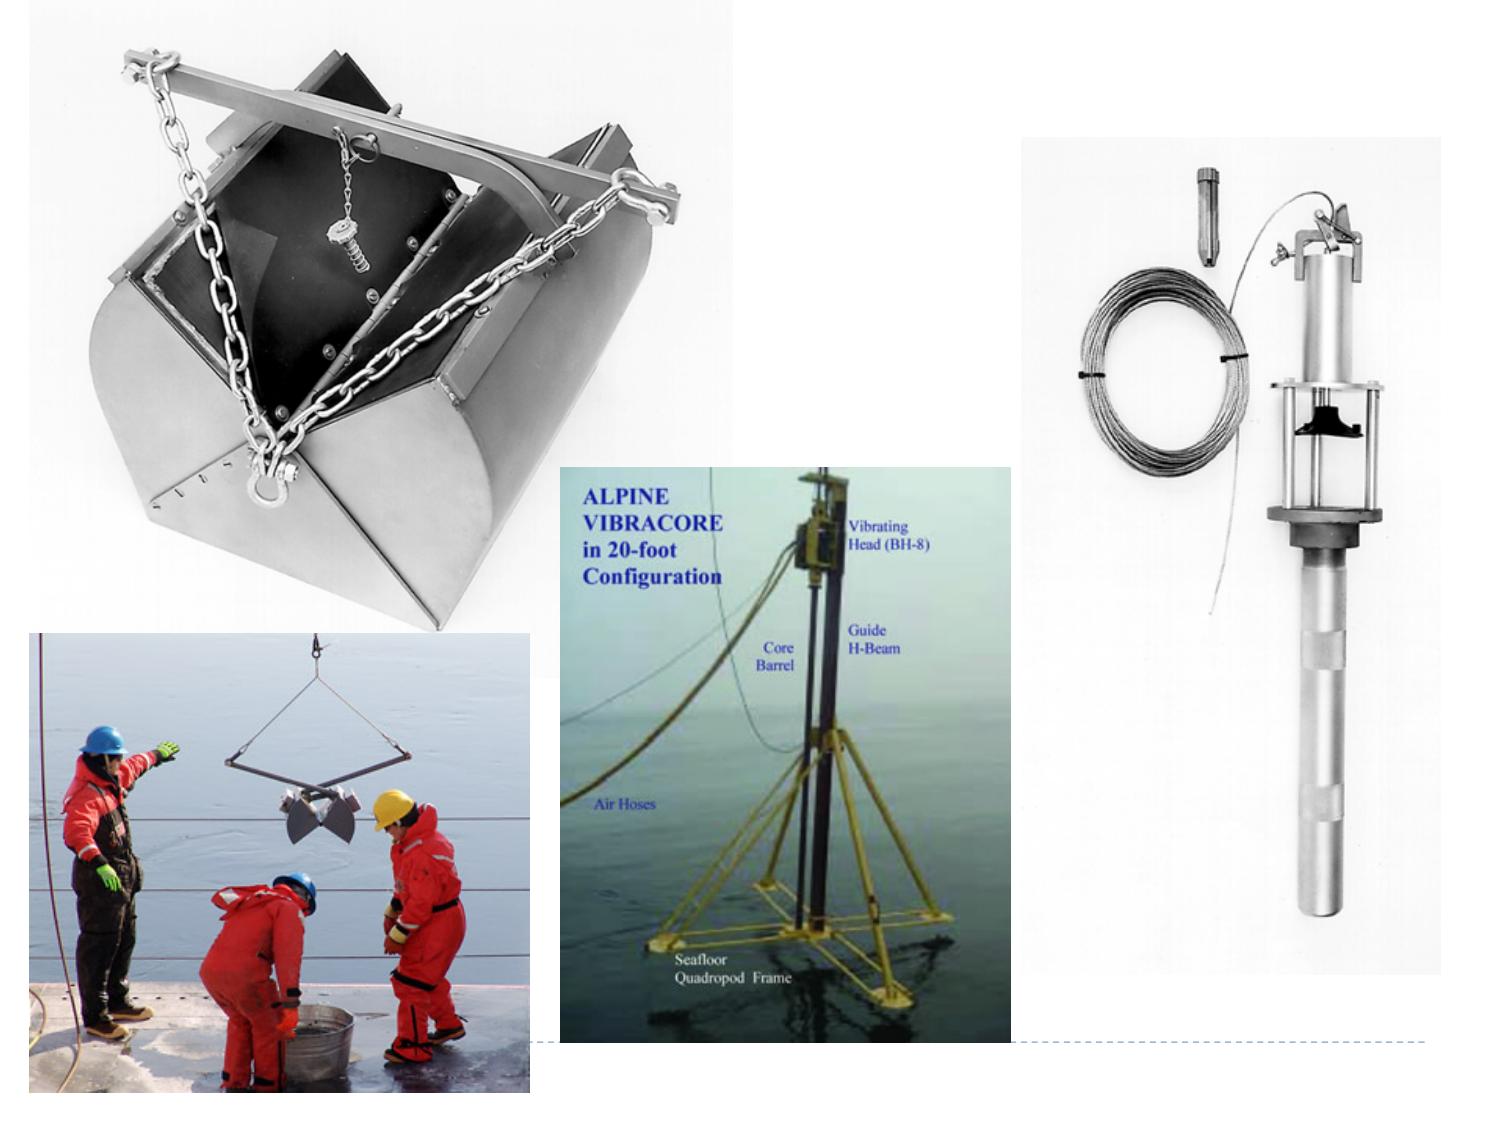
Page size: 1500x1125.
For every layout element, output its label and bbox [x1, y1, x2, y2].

picture [29, 0, 1012, 1093]
picture [1021, 136, 1441, 975]
